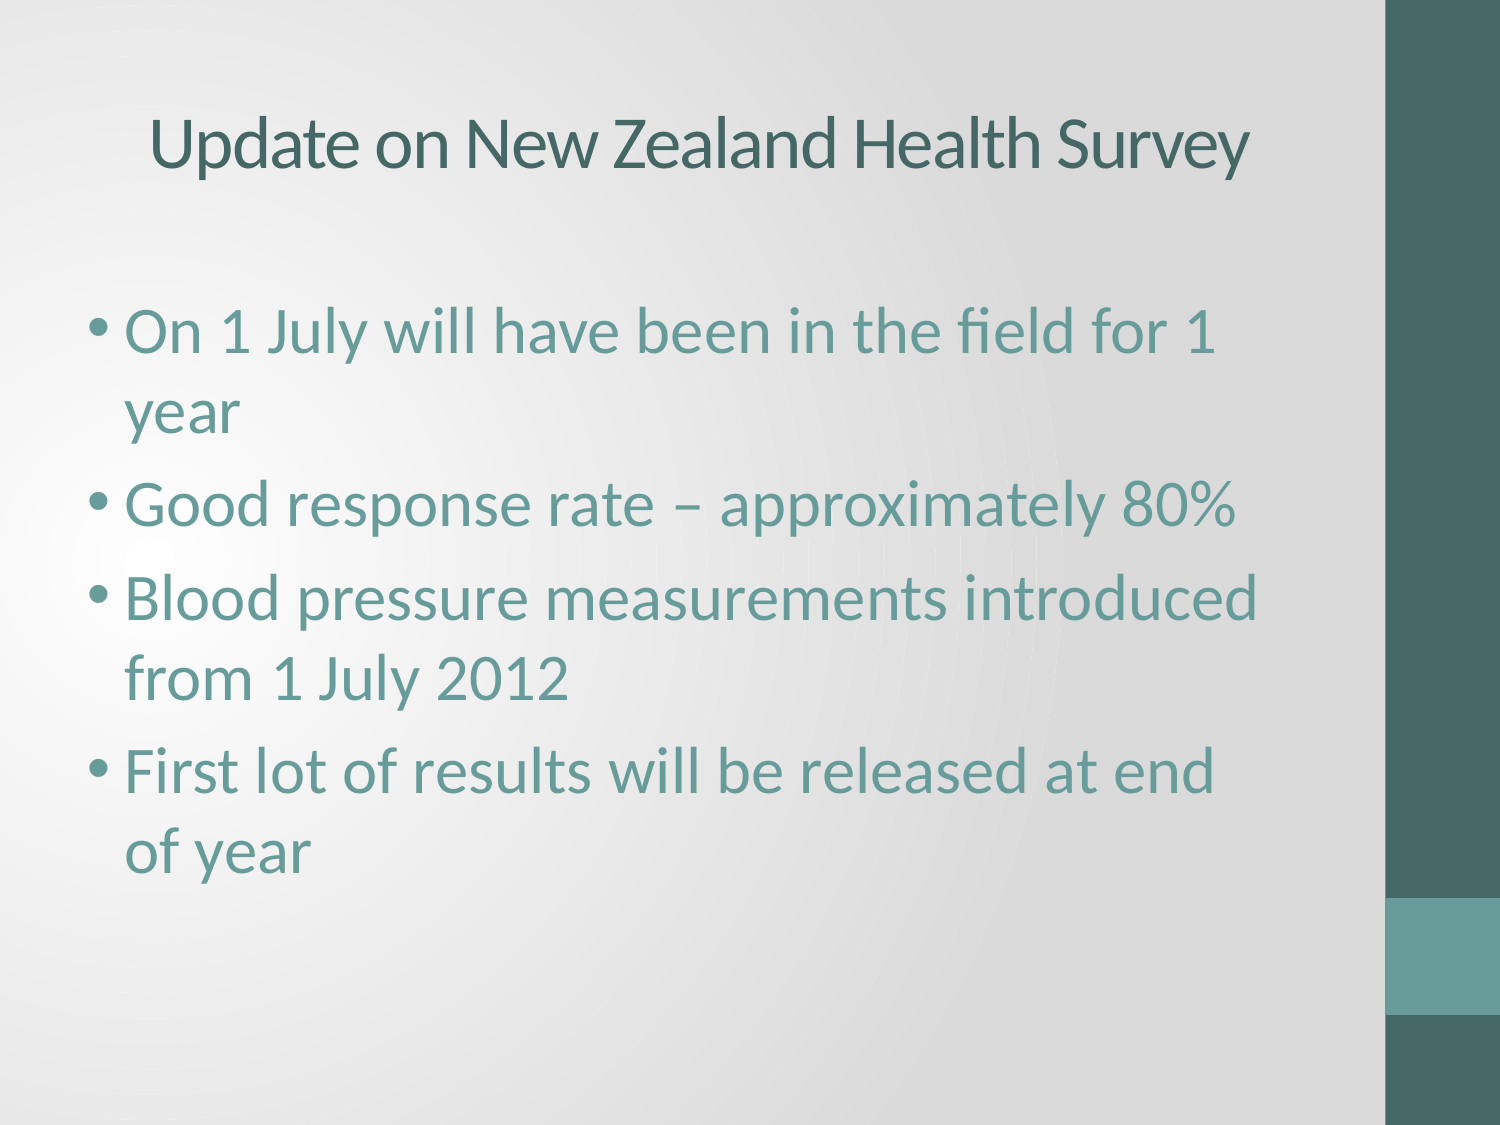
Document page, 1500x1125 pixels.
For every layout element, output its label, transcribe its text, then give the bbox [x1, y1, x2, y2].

title Update on New Zealand Health Survey [75, 45, 1325, 233]
list On 1 July will have been in the field for 1 year Good response rate – approximately 80% Blood pressure measurements introduced from 1 July 2012 First lot of results will be released at end of year [53, 278, 1304, 946]
